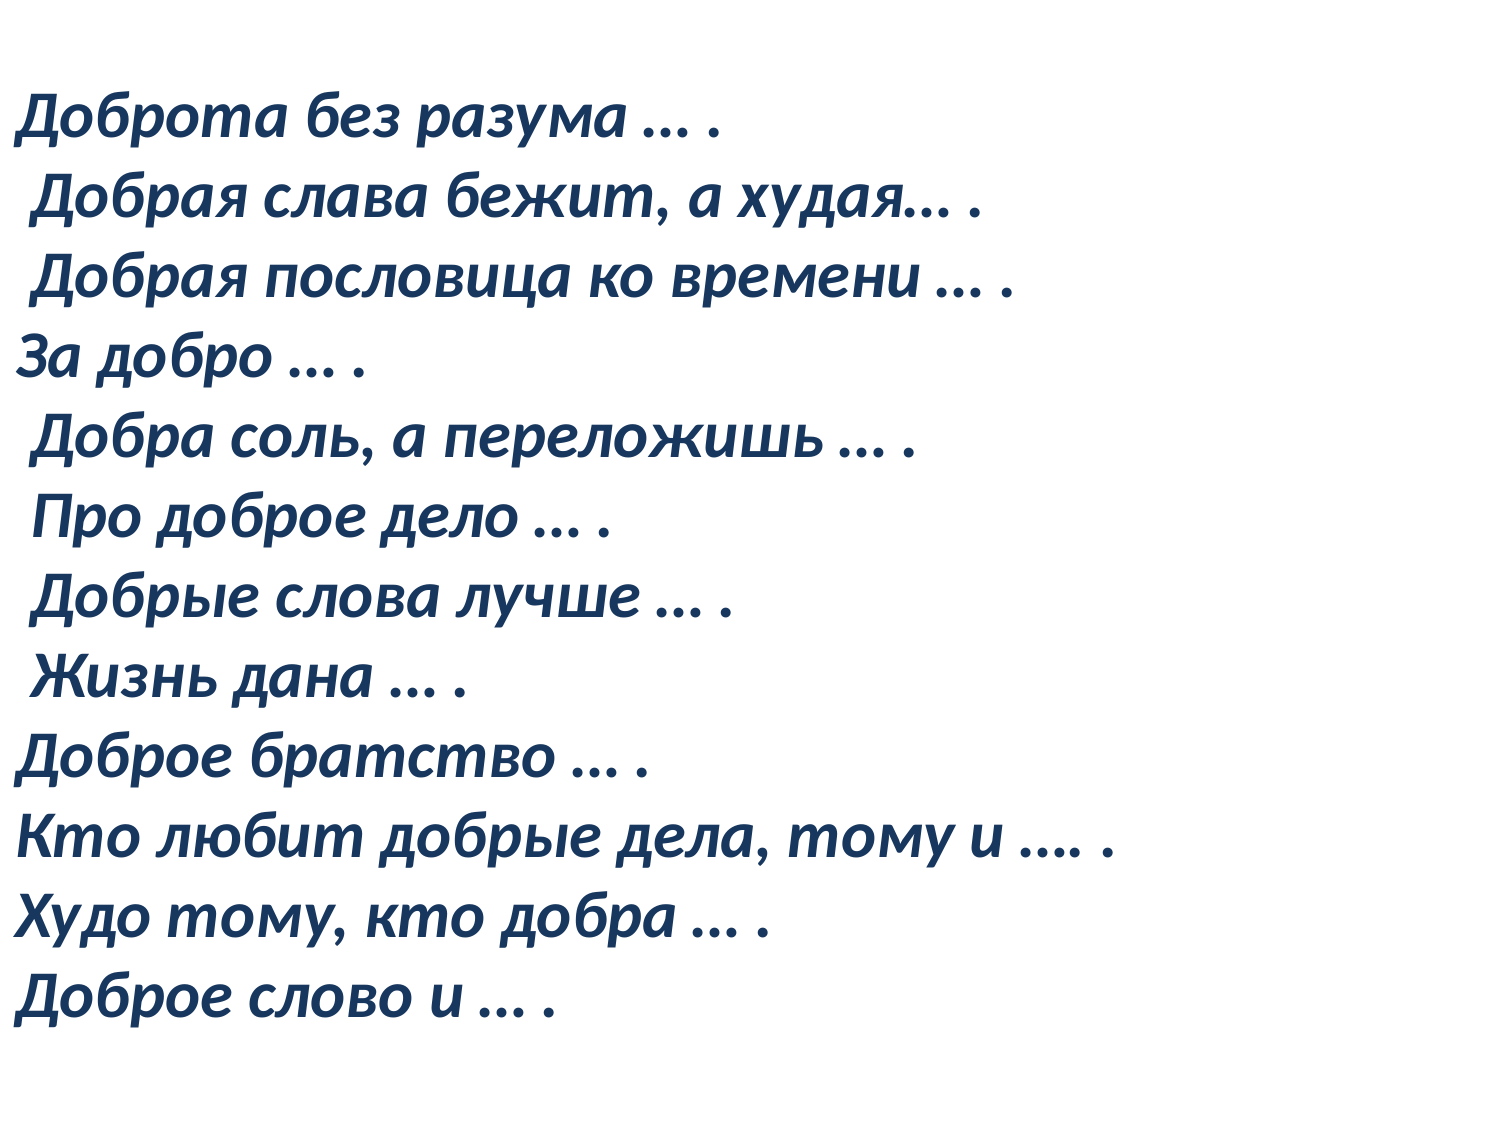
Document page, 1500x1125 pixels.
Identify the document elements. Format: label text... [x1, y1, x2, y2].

text_box Доброта без разума … . Добрая слава бежит, а худая… . Добрая пословица ко времени … . За добро … . Добра соль, а переложишь … . Про доброе дело … . Добрые слова лучше … . Жизнь дана … . Доброе братство … . Кто любит добрые дела, тому и …. . Худо тому, кто добра … . Доброе слово и … . [0, 63, 1278, 1039]
